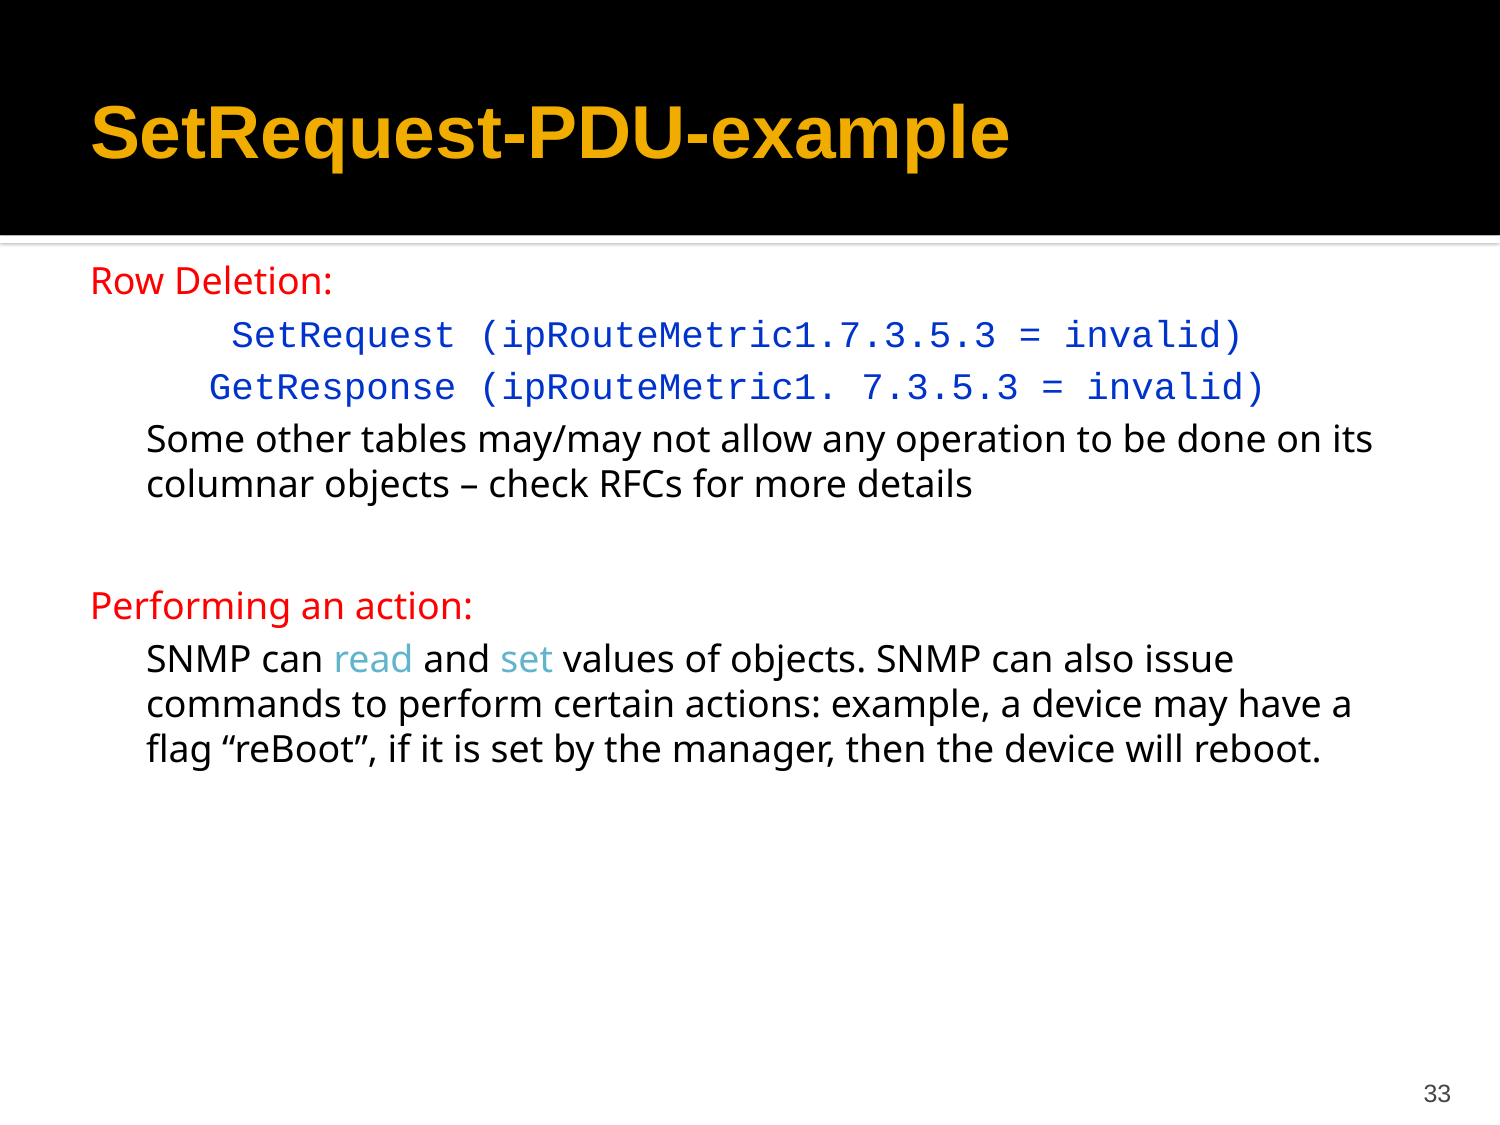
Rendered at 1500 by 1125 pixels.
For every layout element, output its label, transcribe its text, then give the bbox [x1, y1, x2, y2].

slide_number 33 [1345, 1062, 1467, 1108]
text_box Row Deletion: SetRequest (ipRouteMetric1.7.3.5.3 = invalid) GetResponse (ipRouteMetric1. 7.3.5.3 = invalid) Some other tables may/may not allow any operation to be done on its columnar objects – check RFCs for more details [75, 249, 1400, 488]
text_box Performing an action: SNMP can read and set values of objects. SNMP can also issue commands to perform certain actions: example, a device may have a flag “reBoot”, if it is set by the manager, then the device will reboot. [75, 574, 1400, 875]
title SetRequest-PDU-example [75, 25, 1425, 231]
